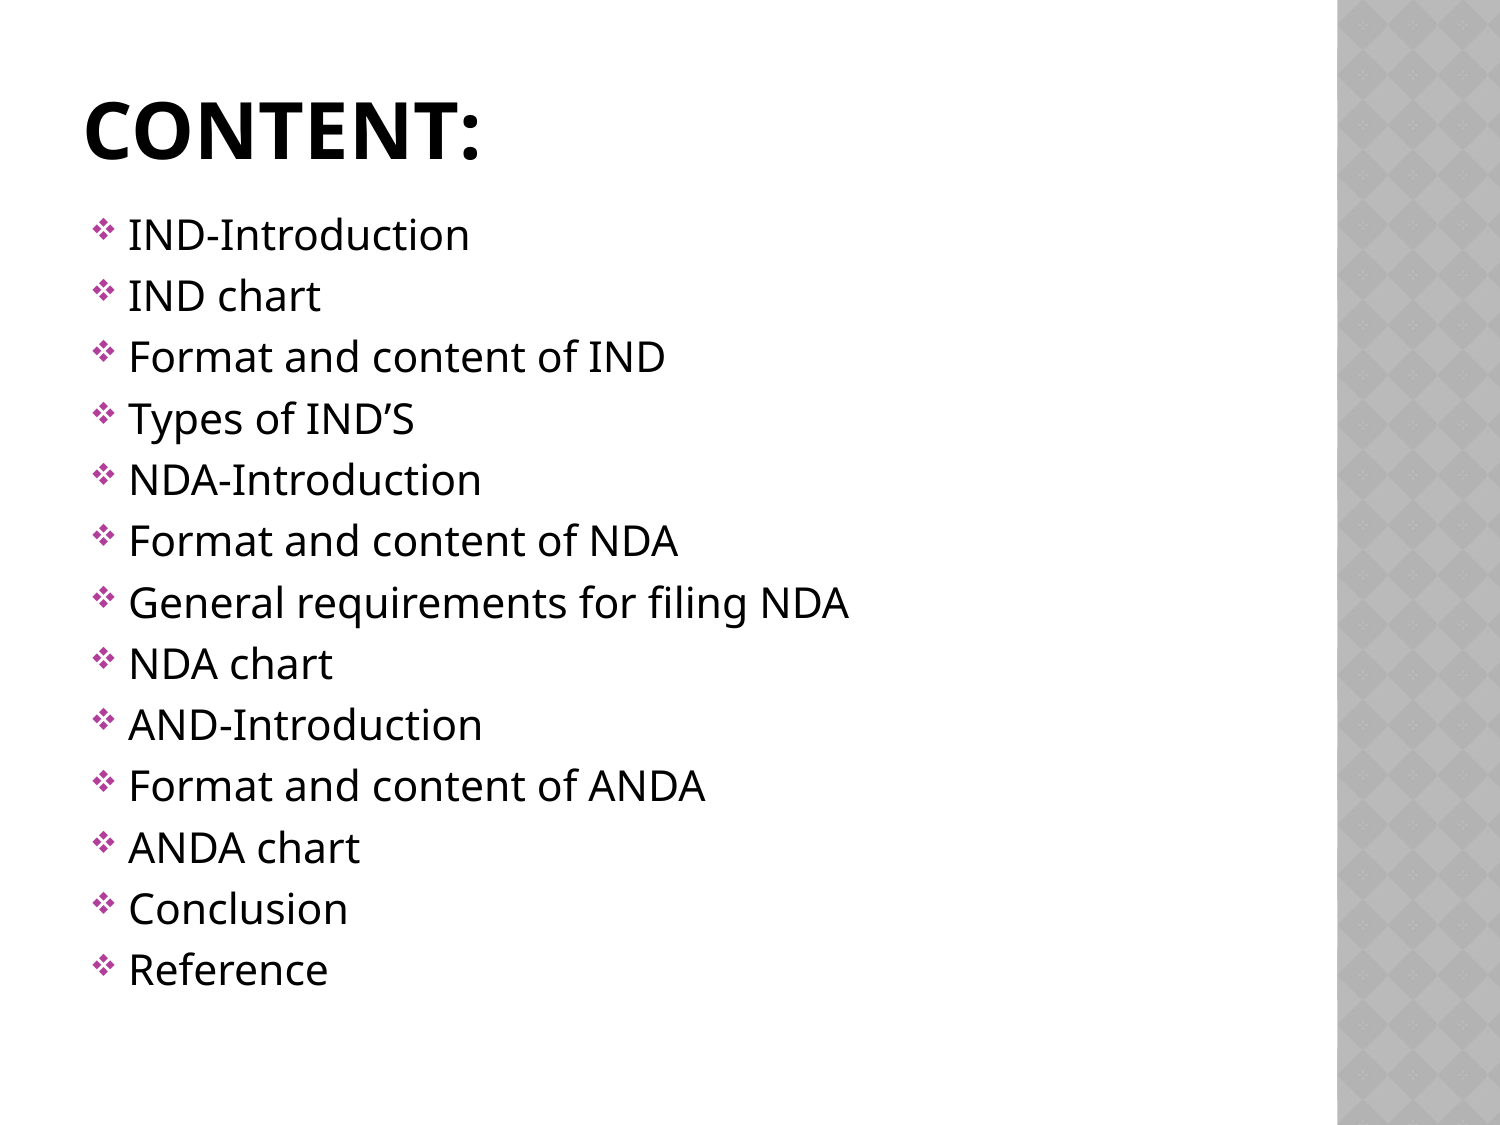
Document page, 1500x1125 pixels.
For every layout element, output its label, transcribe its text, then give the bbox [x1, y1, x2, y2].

list IND-Introduction IND chart Format and content of IND Types of IND’S NDA-Introduction Format and content of NDA General requirements for filing NDA NDA chart AND-Introduction Format and content of ANDA ANDA chart Conclusion Reference [75, 200, 1425, 1005]
title CONTENT: [75, 52, 1263, 175]
